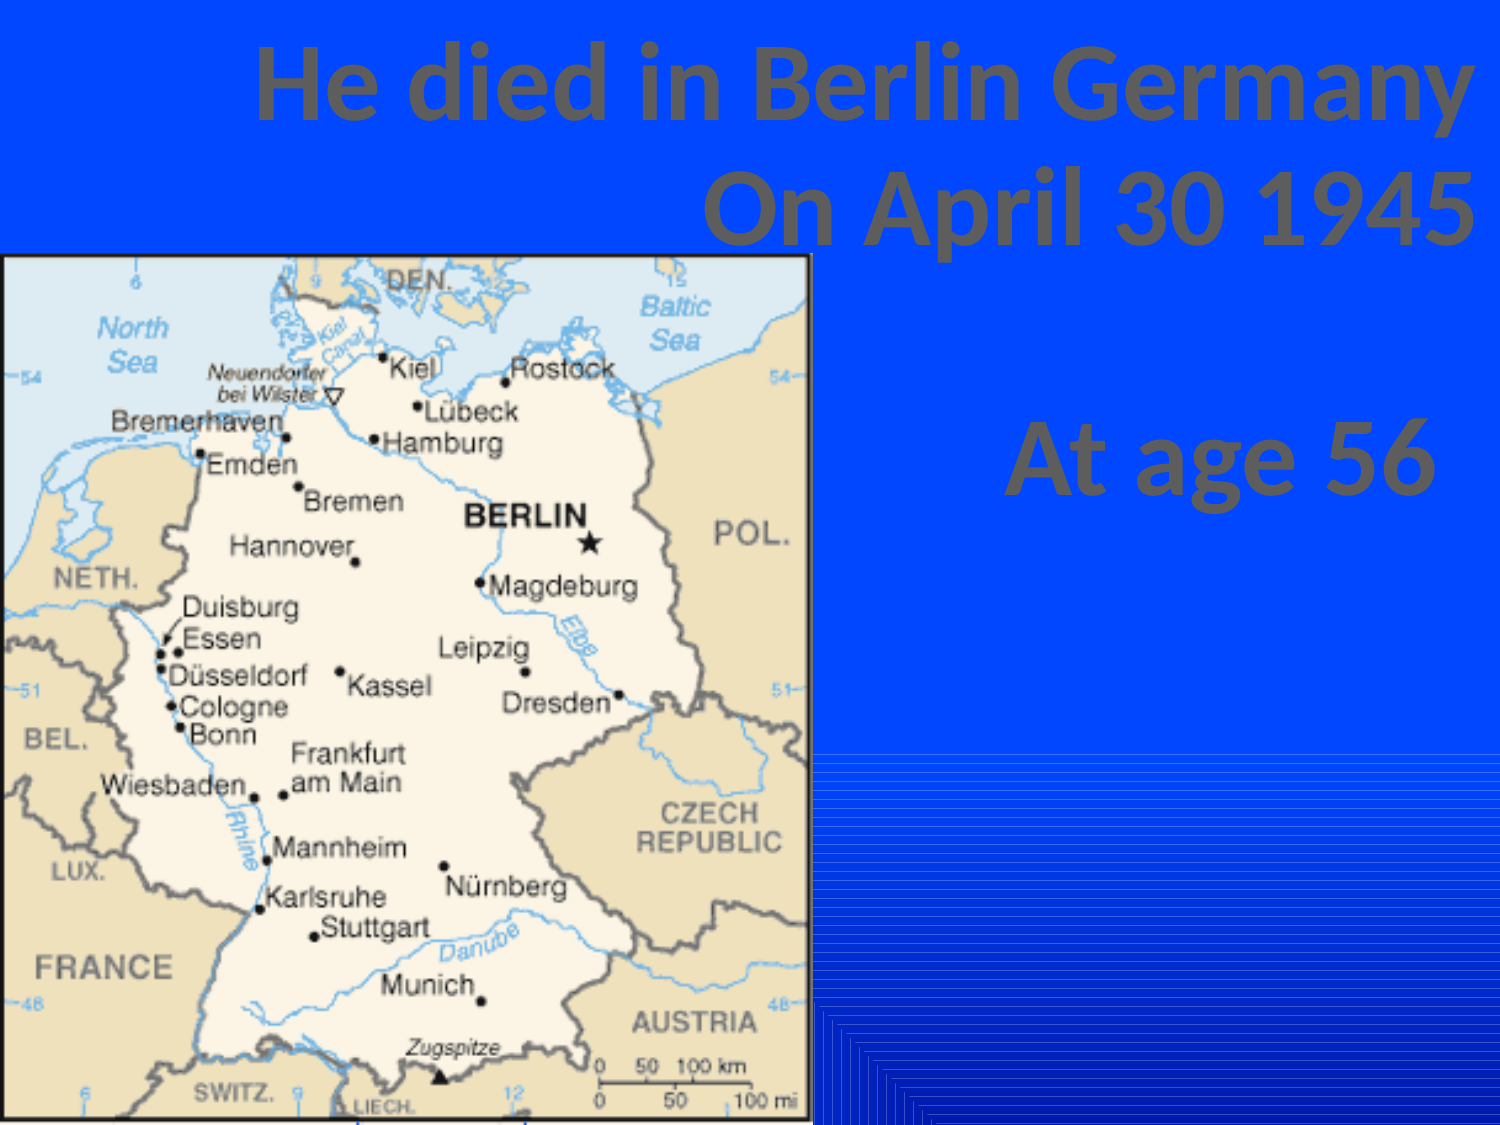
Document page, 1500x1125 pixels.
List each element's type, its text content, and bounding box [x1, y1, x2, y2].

text_box At age 56 [989, 374, 1453, 525]
text_box On April 30 1945 [686, 124, 1496, 275]
text_box He died in Berlin Germany [238, 0, 1495, 150]
picture [0, 253, 813, 1125]
